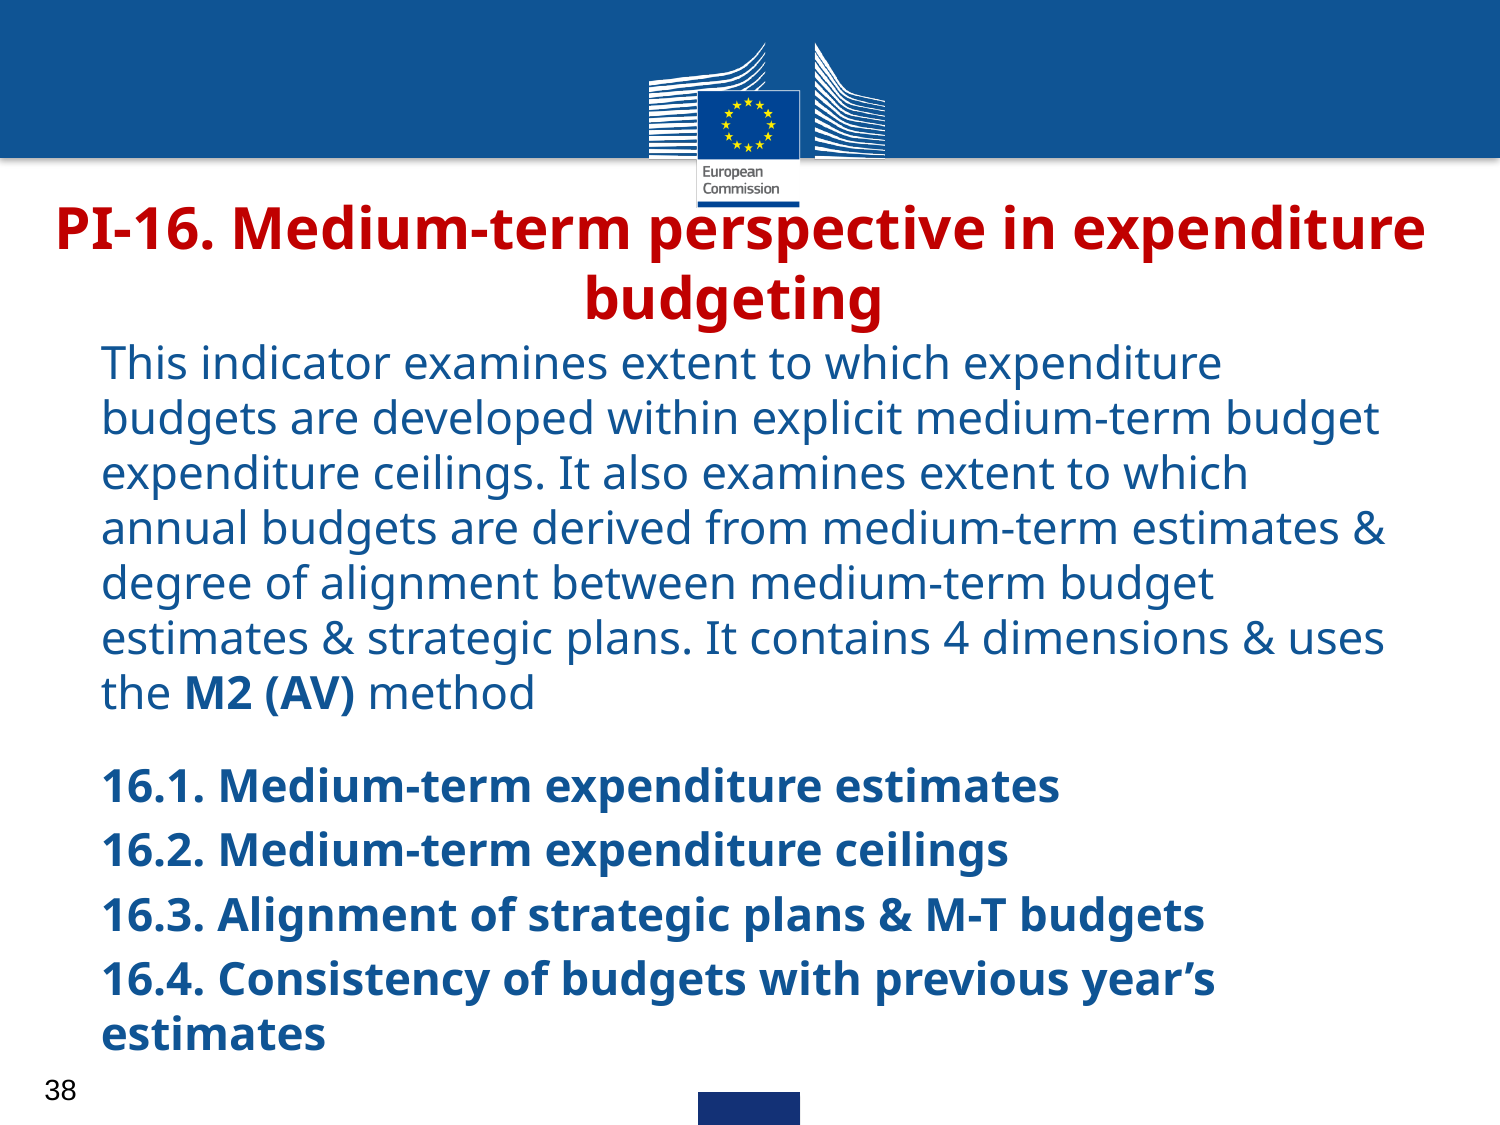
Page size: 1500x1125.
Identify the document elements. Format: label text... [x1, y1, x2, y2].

title PI-16. Medium-term perspective in expenditure budgeting [0, 196, 1483, 327]
list This indicator examines extent to which expenditure budgets are developed within explicit medium-term budget expenditure ceilings. It also examines extent to which annual budgets are derived from medium-term estimates & degree of alignment between medium-term budget estimates & strategic plans. It contains 4 dimensions & uses the M2 (AV) method 16.1. Medium-term expenditure estimates 16.2. Medium-term expenditure ceilings 16.3. Alignment of strategic plans & M-T budgets 16.4. Consistency of budgets with previous year’s estimates [29, 326, 1425, 988]
picture [649, 42, 885, 196]
slide_number 38 [29, 1035, 505, 1114]
